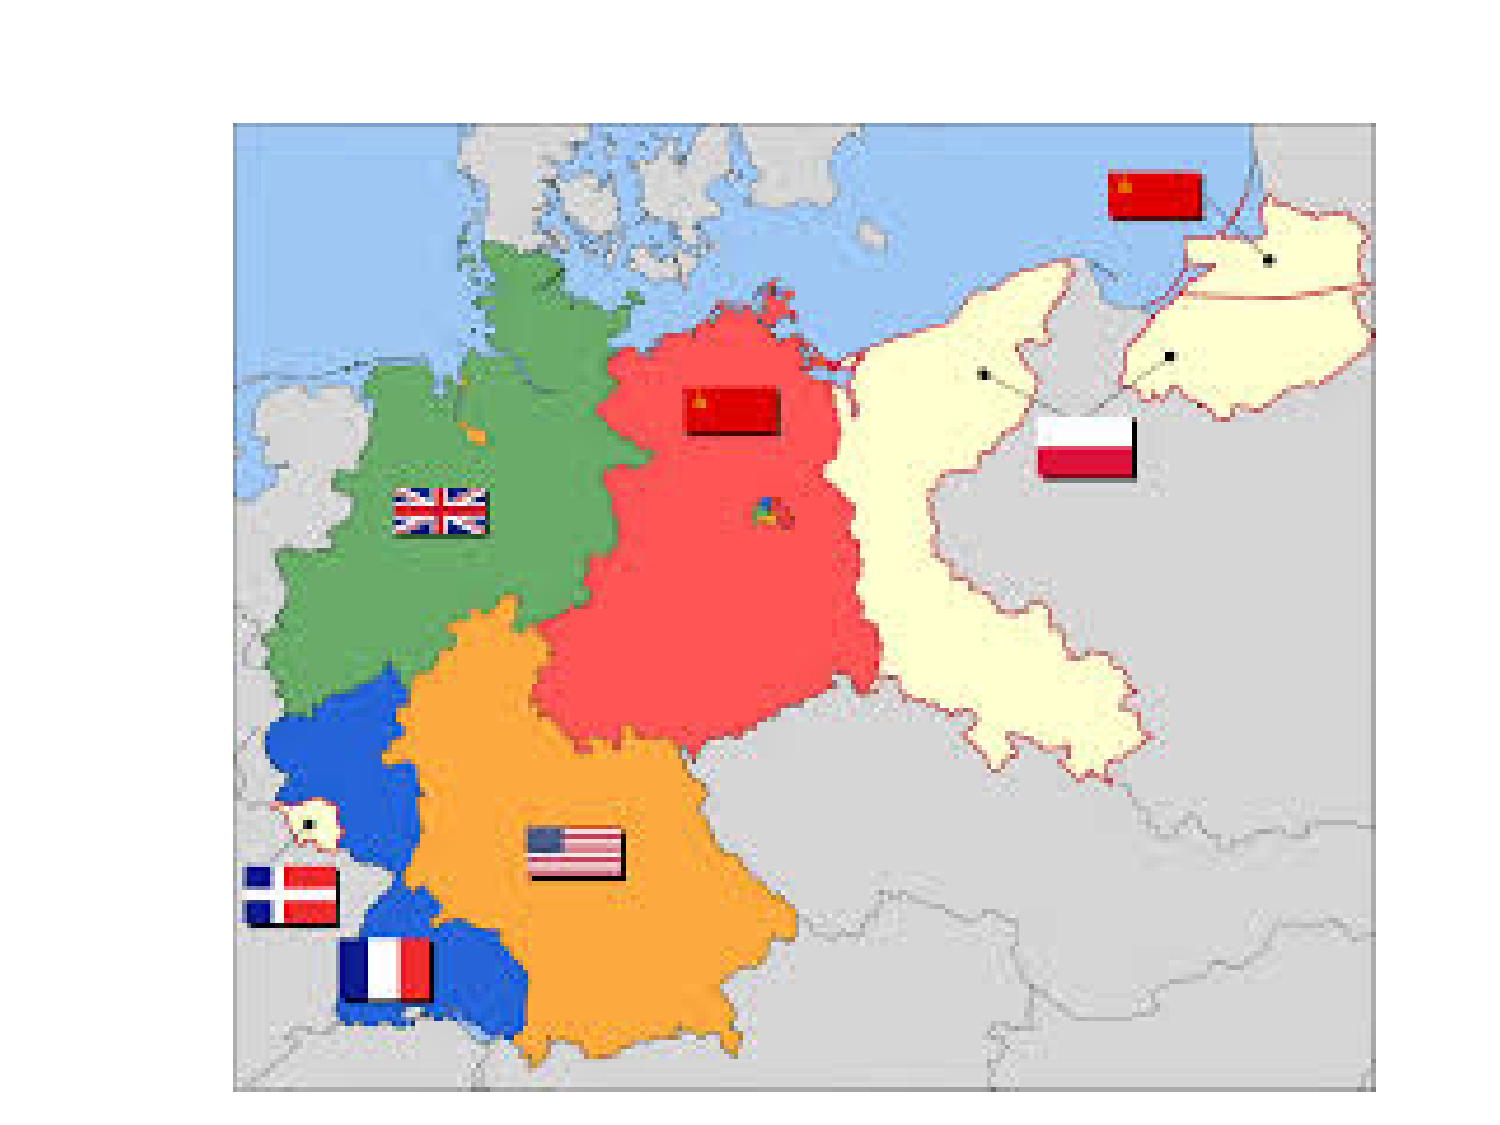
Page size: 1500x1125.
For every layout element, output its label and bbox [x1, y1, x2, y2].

picture [233, 122, 1376, 1093]
